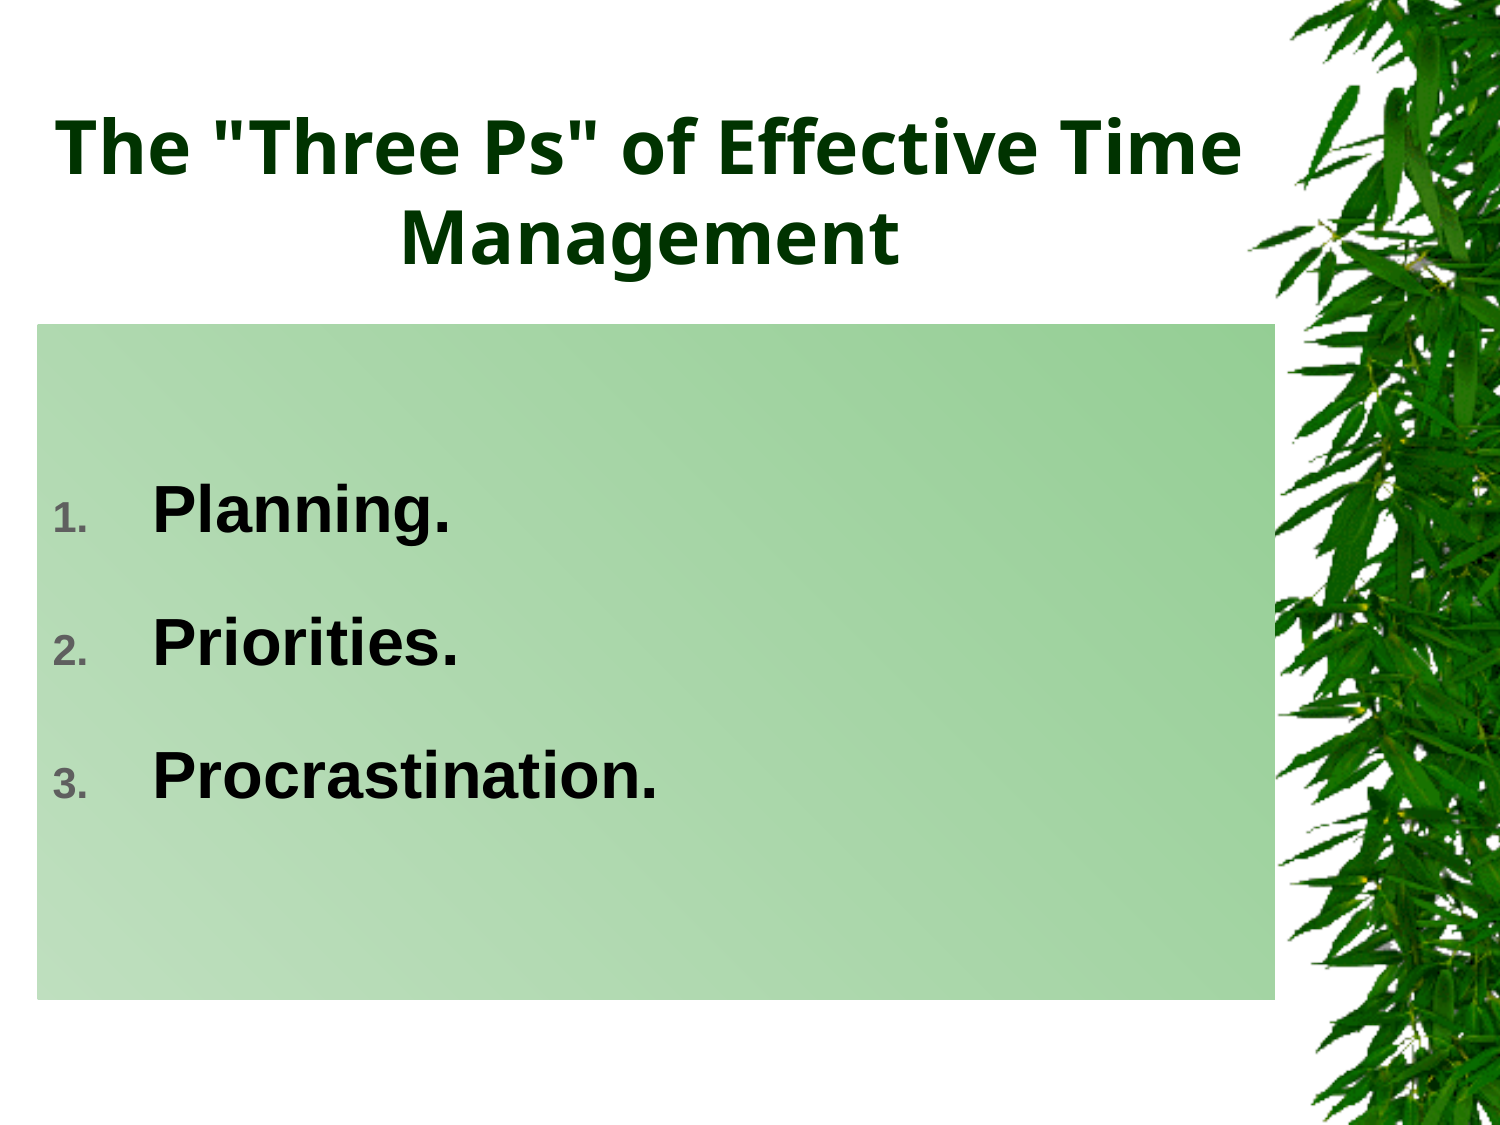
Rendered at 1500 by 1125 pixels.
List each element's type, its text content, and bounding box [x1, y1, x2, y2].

title The "Three Ps" of Effective Time Management [37, 0, 1263, 288]
list Planning. Priorities. Procrastination. [37, 324, 1276, 1001]
picture [1206, 0, 1500, 1125]
